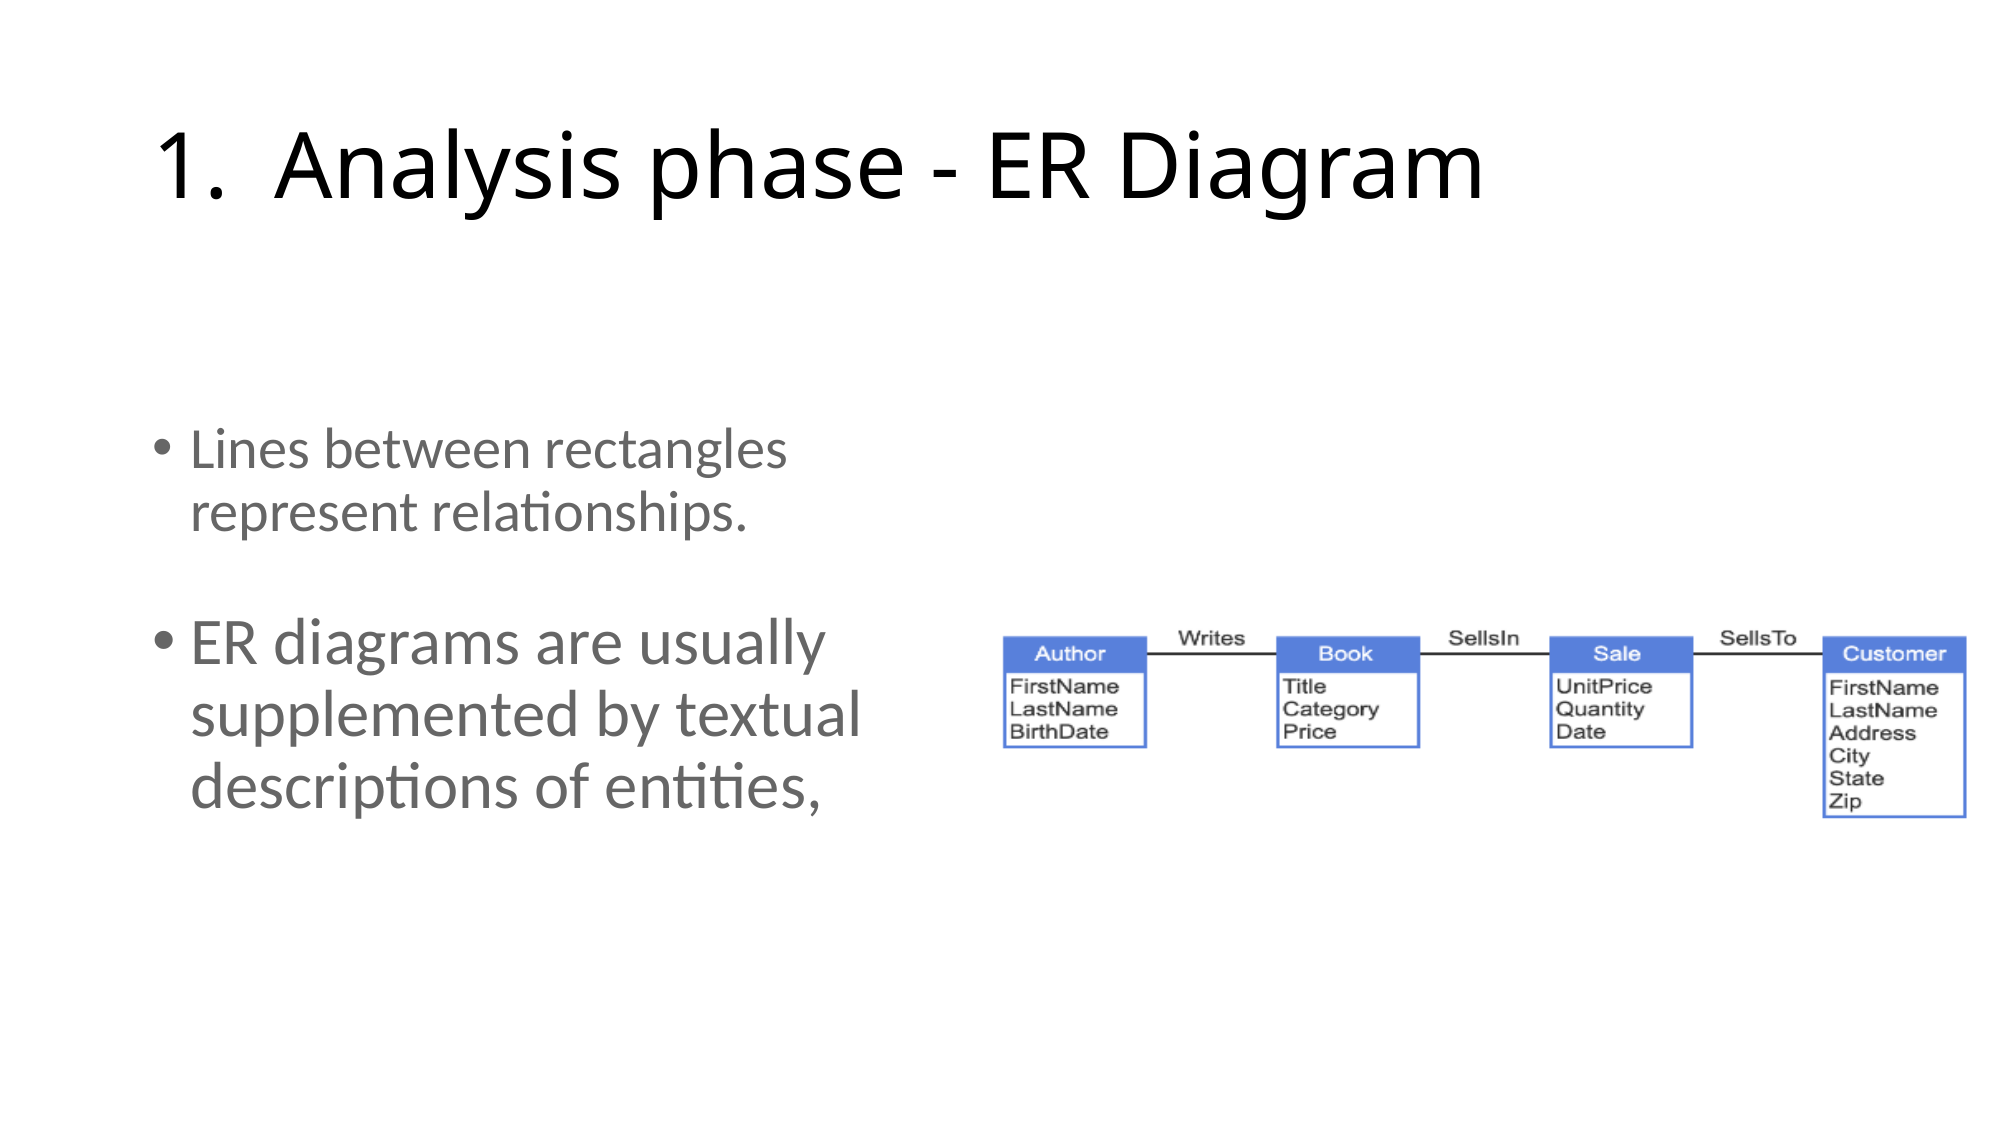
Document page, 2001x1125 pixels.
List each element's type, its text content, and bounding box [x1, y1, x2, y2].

picture [967, 617, 2000, 843]
list Lines between rectangles represent relationships. ER diagrams are usually supplemented by textual descriptions of entities, [137, 410, 984, 1016]
title Analysis phase - ER Diagram [137, 59, 1863, 278]
